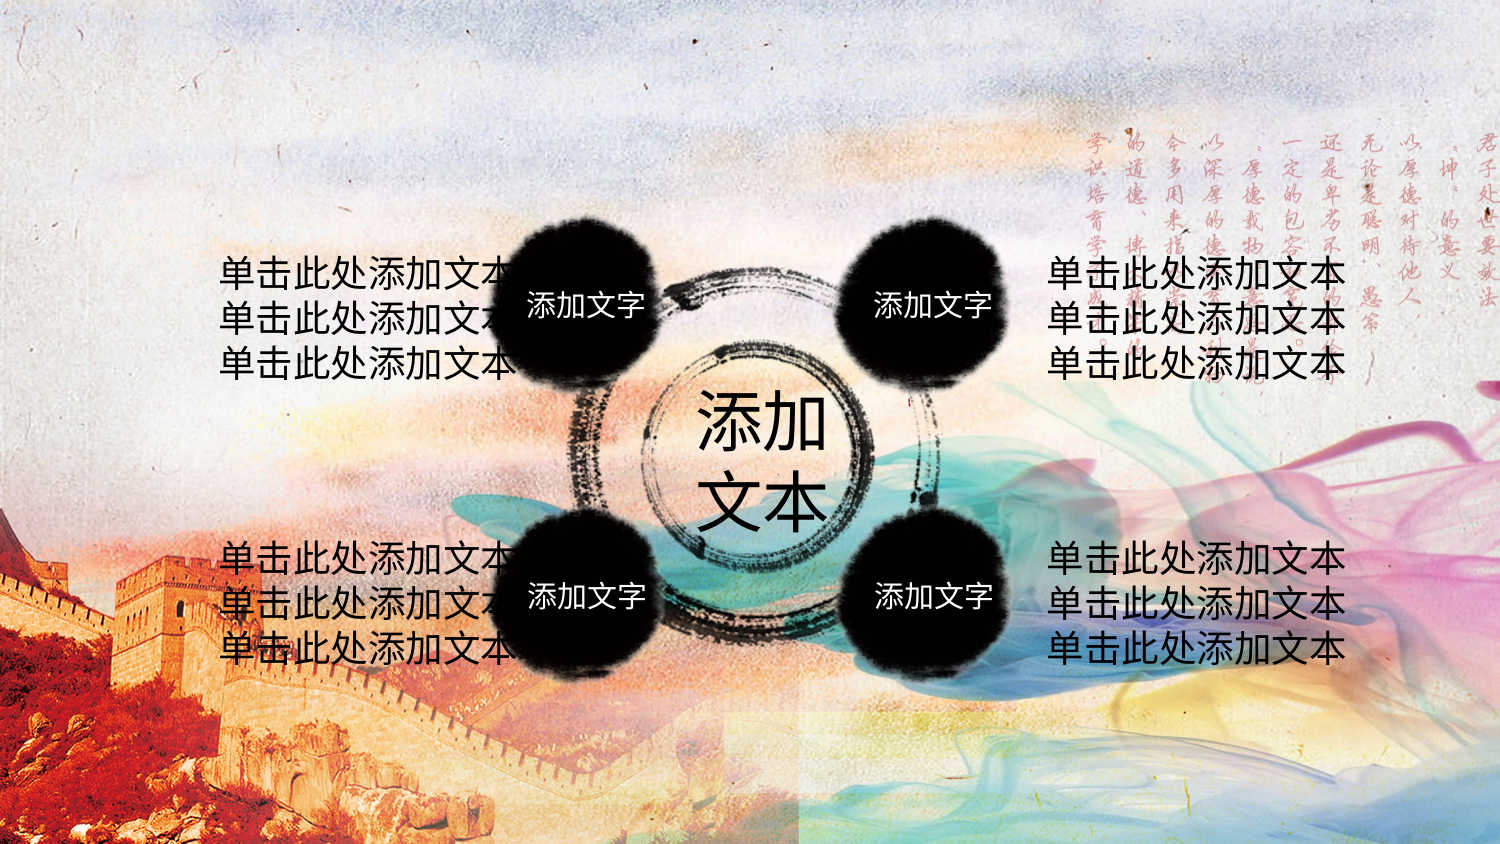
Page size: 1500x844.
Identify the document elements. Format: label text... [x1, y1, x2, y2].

text_box 单击此处添加文本 单击此处添加文本 单击此处添加文本 [1031, 243, 1362, 393]
picture [0, 0, 1500, 844]
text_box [829, 504, 1023, 704]
text_box 单击此处添加文本 单击此处添加文本 单击此处添加文本 [203, 243, 476, 393]
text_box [481, 213, 674, 413]
text_box 单击此处添加文本 单击此处添加文本 单击此处添加文本 [203, 527, 477, 678]
text_box 单击此处添加文本 单击此处添加文本 单击此处添加文本 [1031, 527, 1362, 678]
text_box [482, 504, 676, 704]
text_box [828, 213, 1022, 413]
